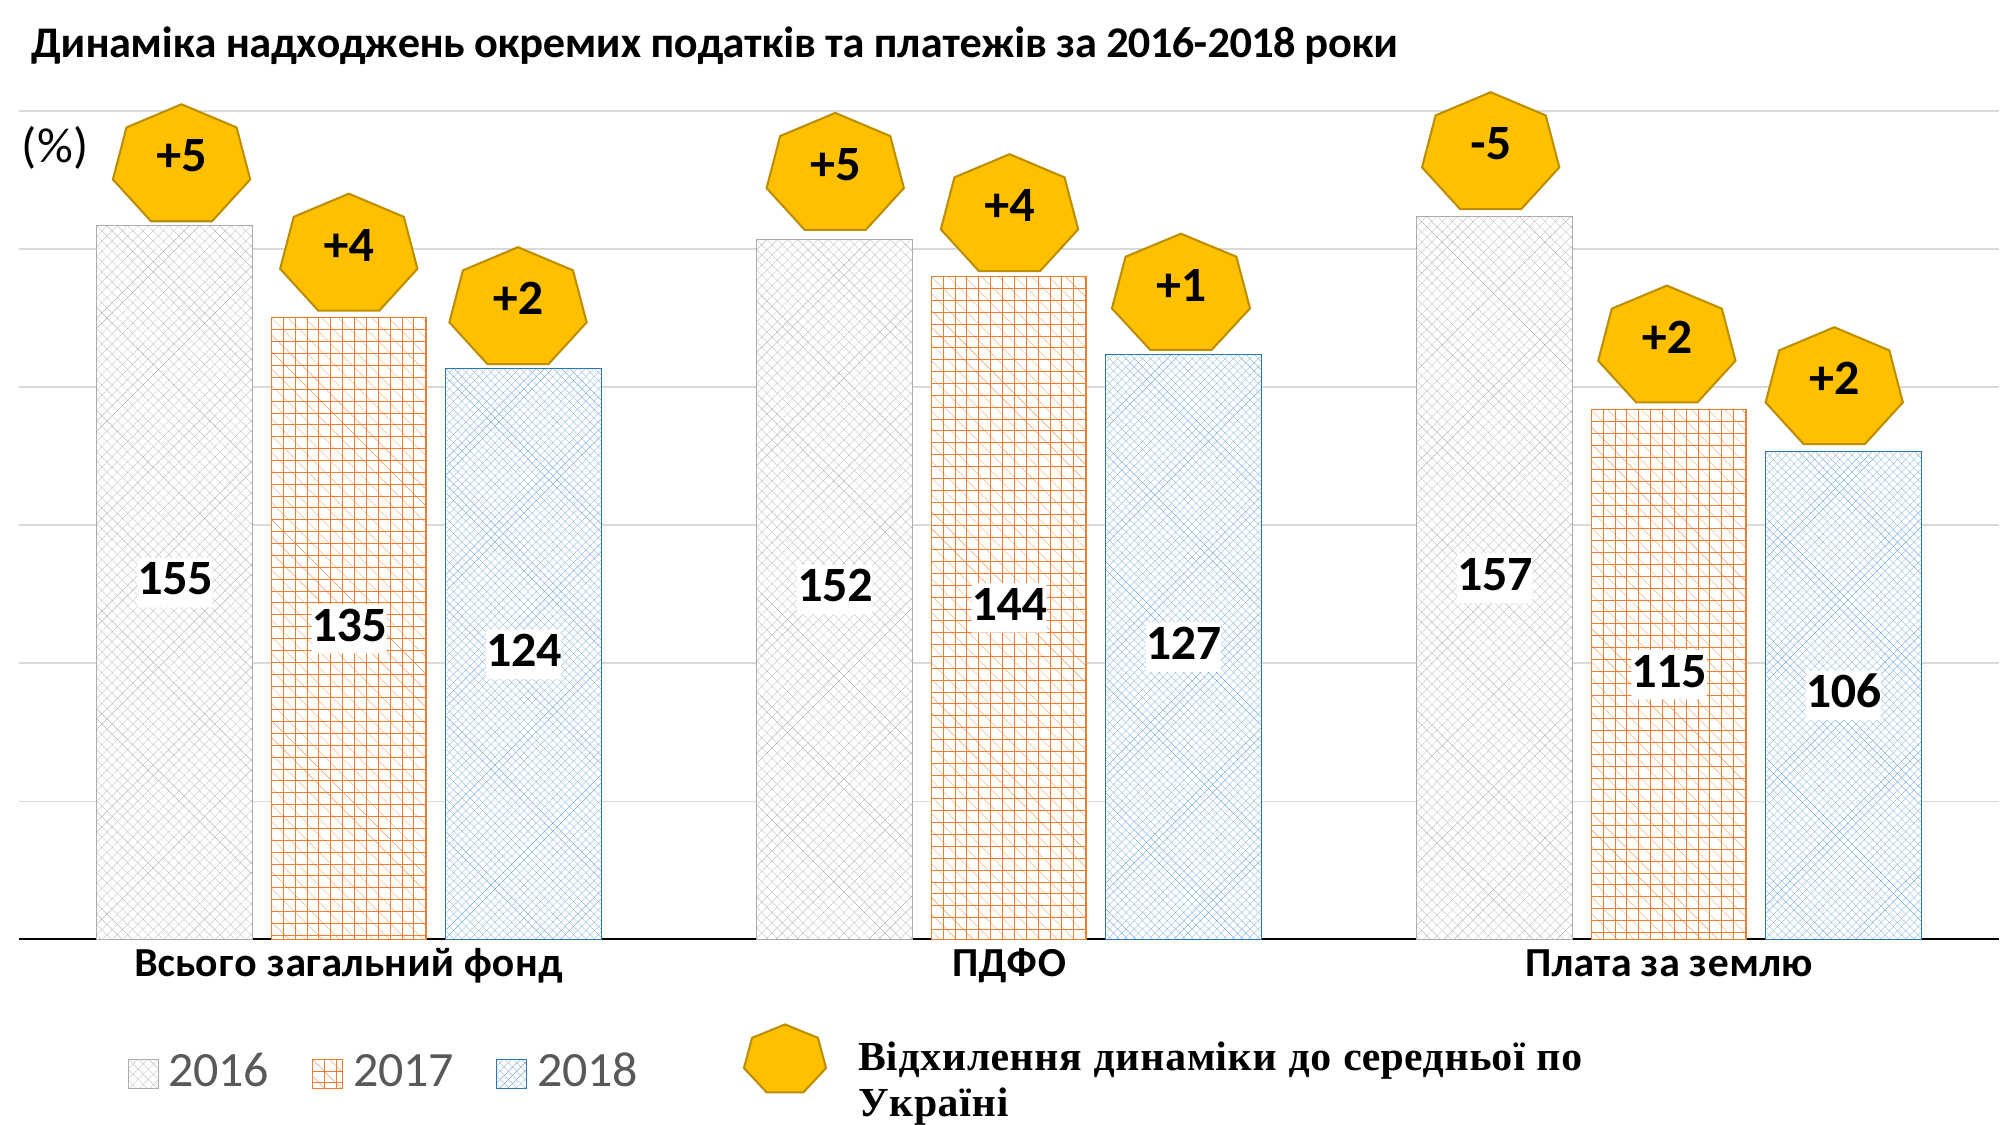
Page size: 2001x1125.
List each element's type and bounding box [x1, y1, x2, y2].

chart [6, 0, 2000, 1125]
